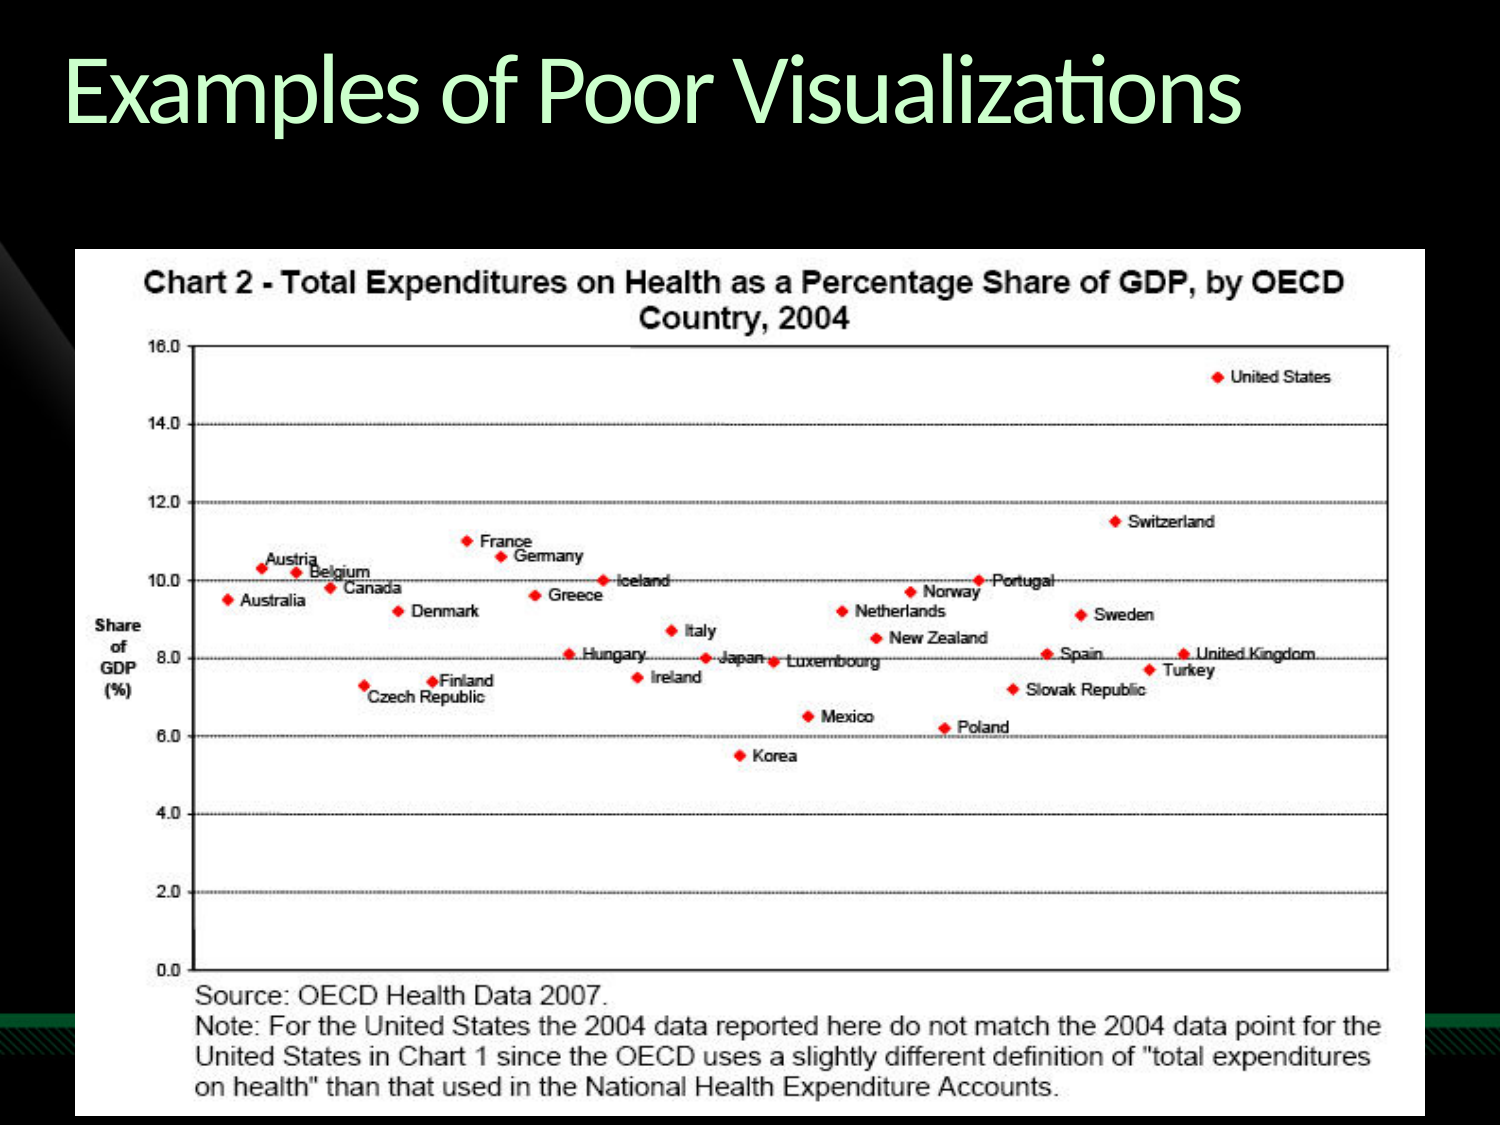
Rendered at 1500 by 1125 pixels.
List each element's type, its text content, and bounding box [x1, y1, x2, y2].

picture [0, 0, 1500, 1125]
title Examples of Poor Visualizations [62, 37, 1438, 147]
